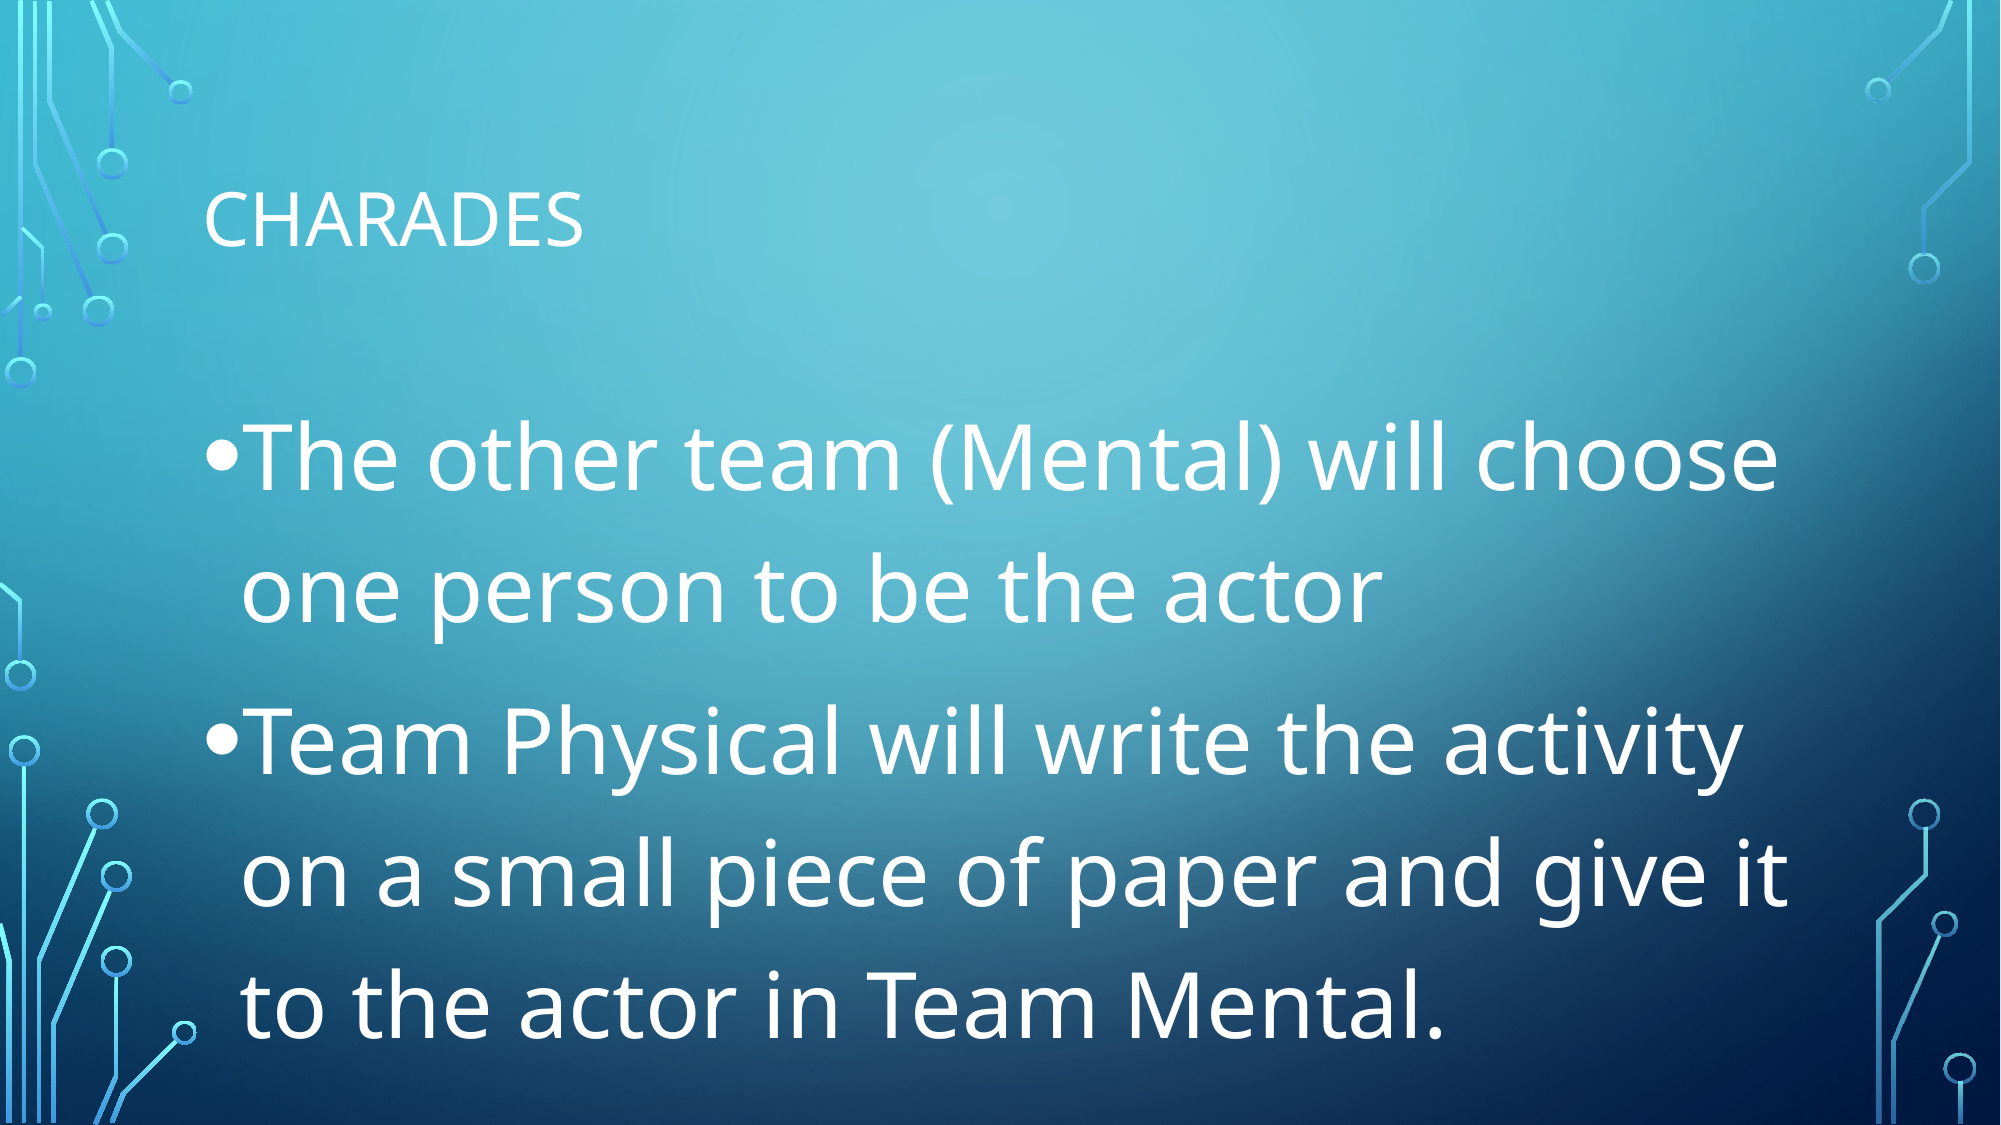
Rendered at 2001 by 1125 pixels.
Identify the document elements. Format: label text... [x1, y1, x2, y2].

list The other team (Mental) will choose one person to be the actor Team Physical will write the activity on a small piece of paper and give it to the actor in Team Mental. [187, 369, 1813, 950]
title Charades [187, 101, 1813, 344]
